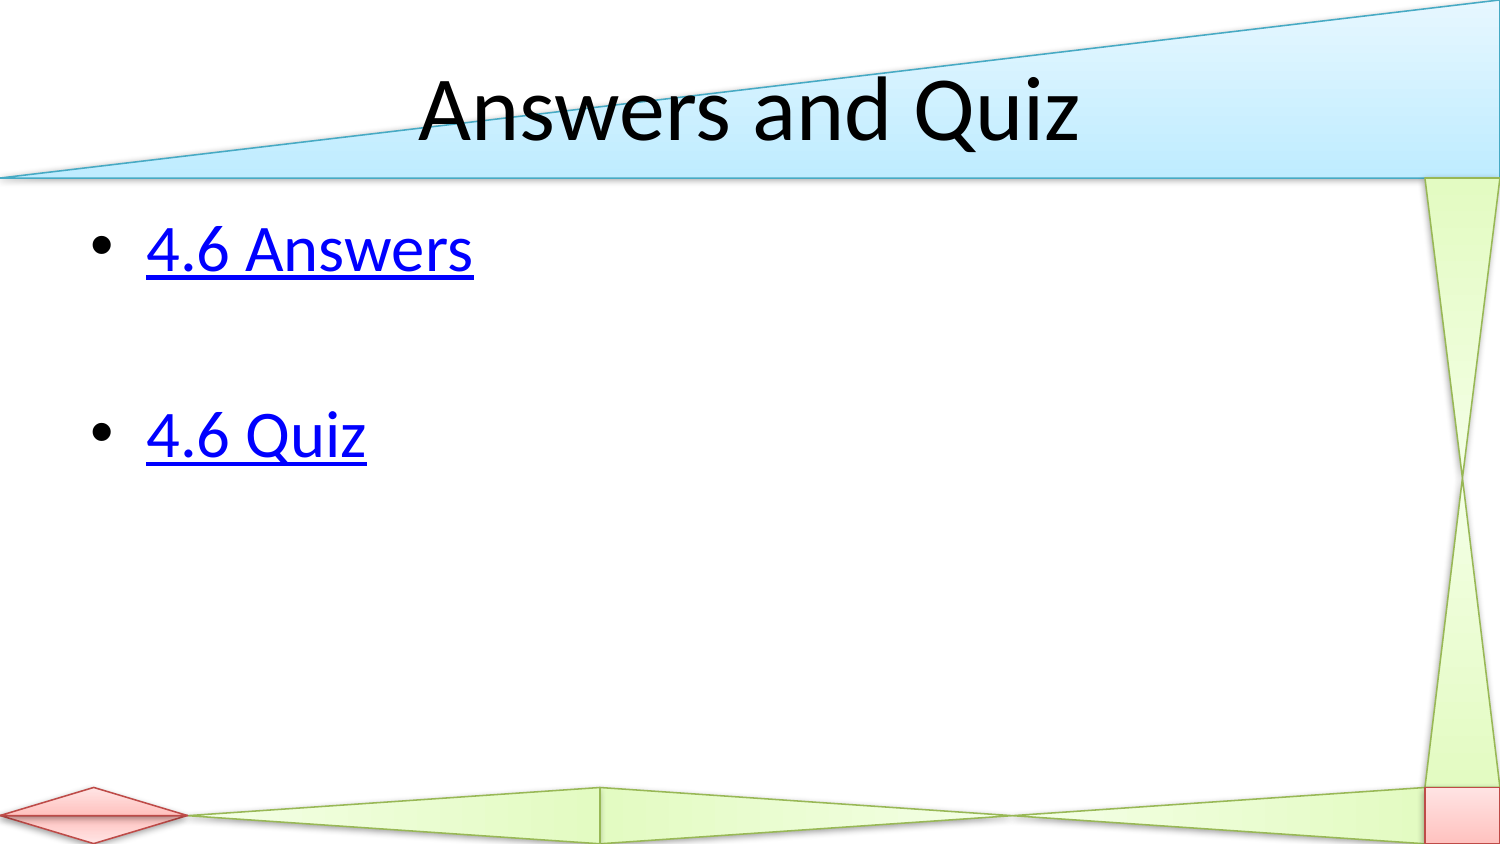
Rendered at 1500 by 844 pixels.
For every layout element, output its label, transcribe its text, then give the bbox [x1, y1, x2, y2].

list 4.6 Answers 4.6 Quiz [75, 196, 1425, 754]
title Answers and Quiz [75, 33, 1425, 175]
